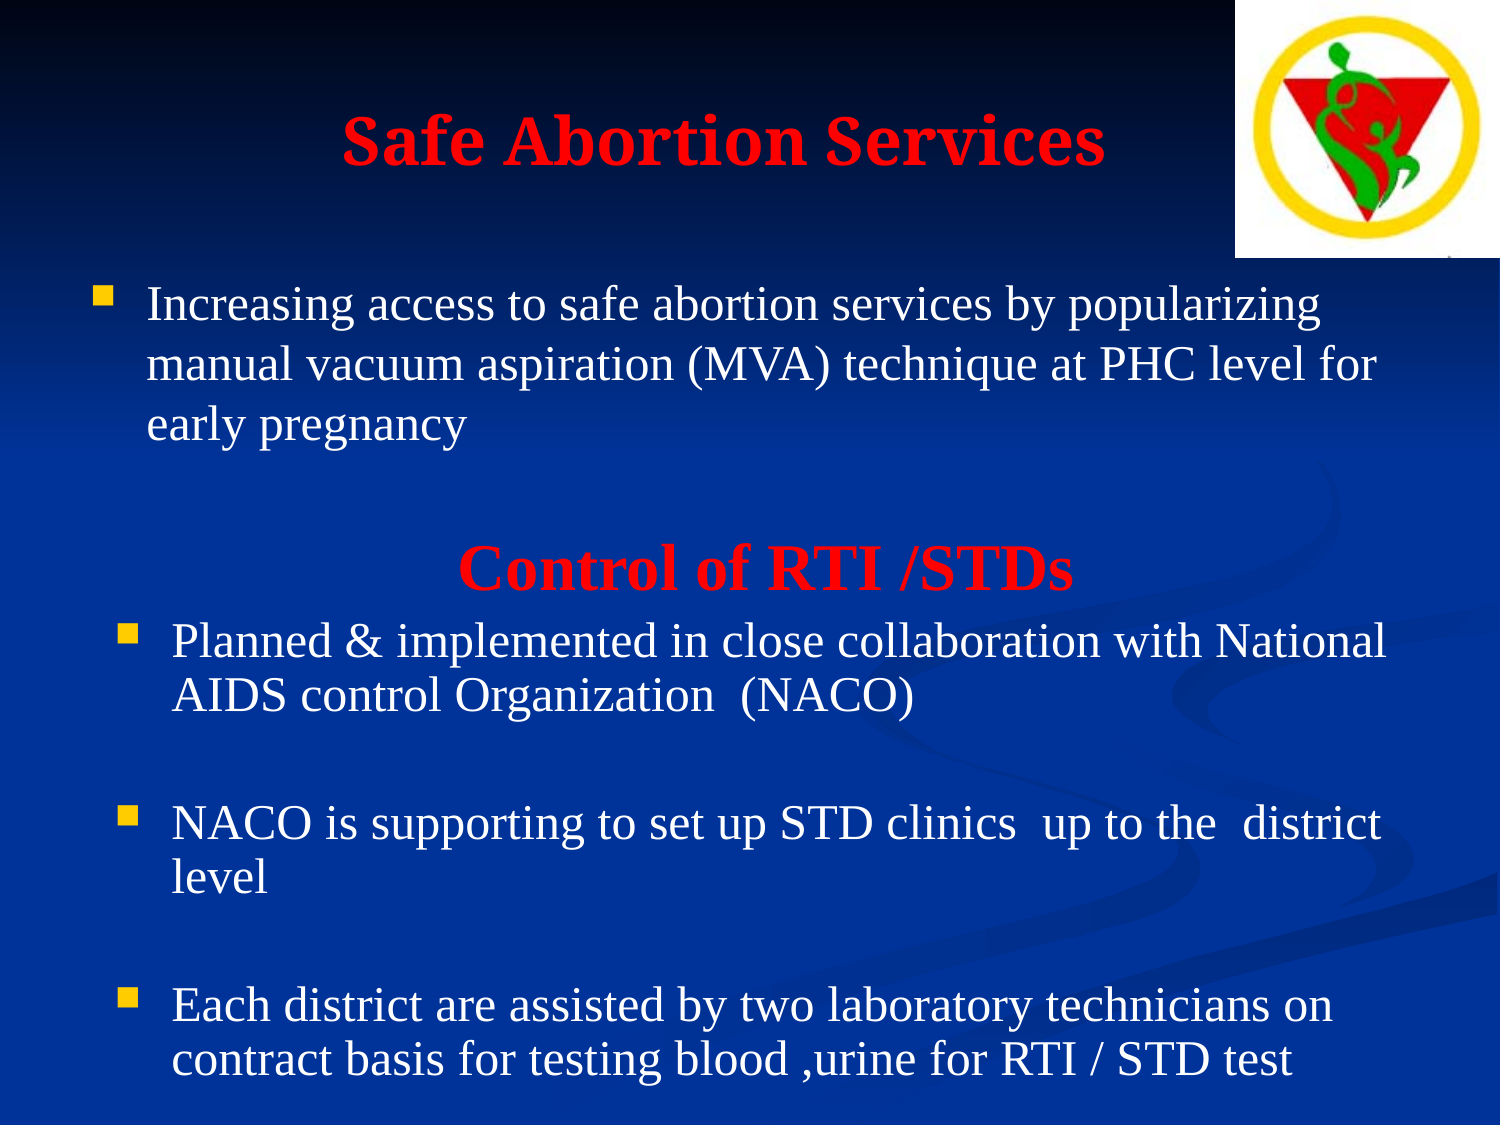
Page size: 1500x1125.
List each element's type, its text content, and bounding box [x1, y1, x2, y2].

picture [1235, 0, 1500, 258]
title Safe Abortion Services [49, 44, 1230, 233]
text_box Control of RTI /STDs Planned & implemented in close collaboration with National AIDS control Organization (NACO) NACO is supporting to set up STD clinics up to the district level Each district are assisted by two laboratory technicians on contract basis for testing blood ,urine for RTI / STD test [99, 525, 1450, 1088]
list Increasing access to safe abortion services by popularizing manual vacuum aspiration (MVA) technique at PHC level for early pregnancy [74, 262, 1426, 476]
